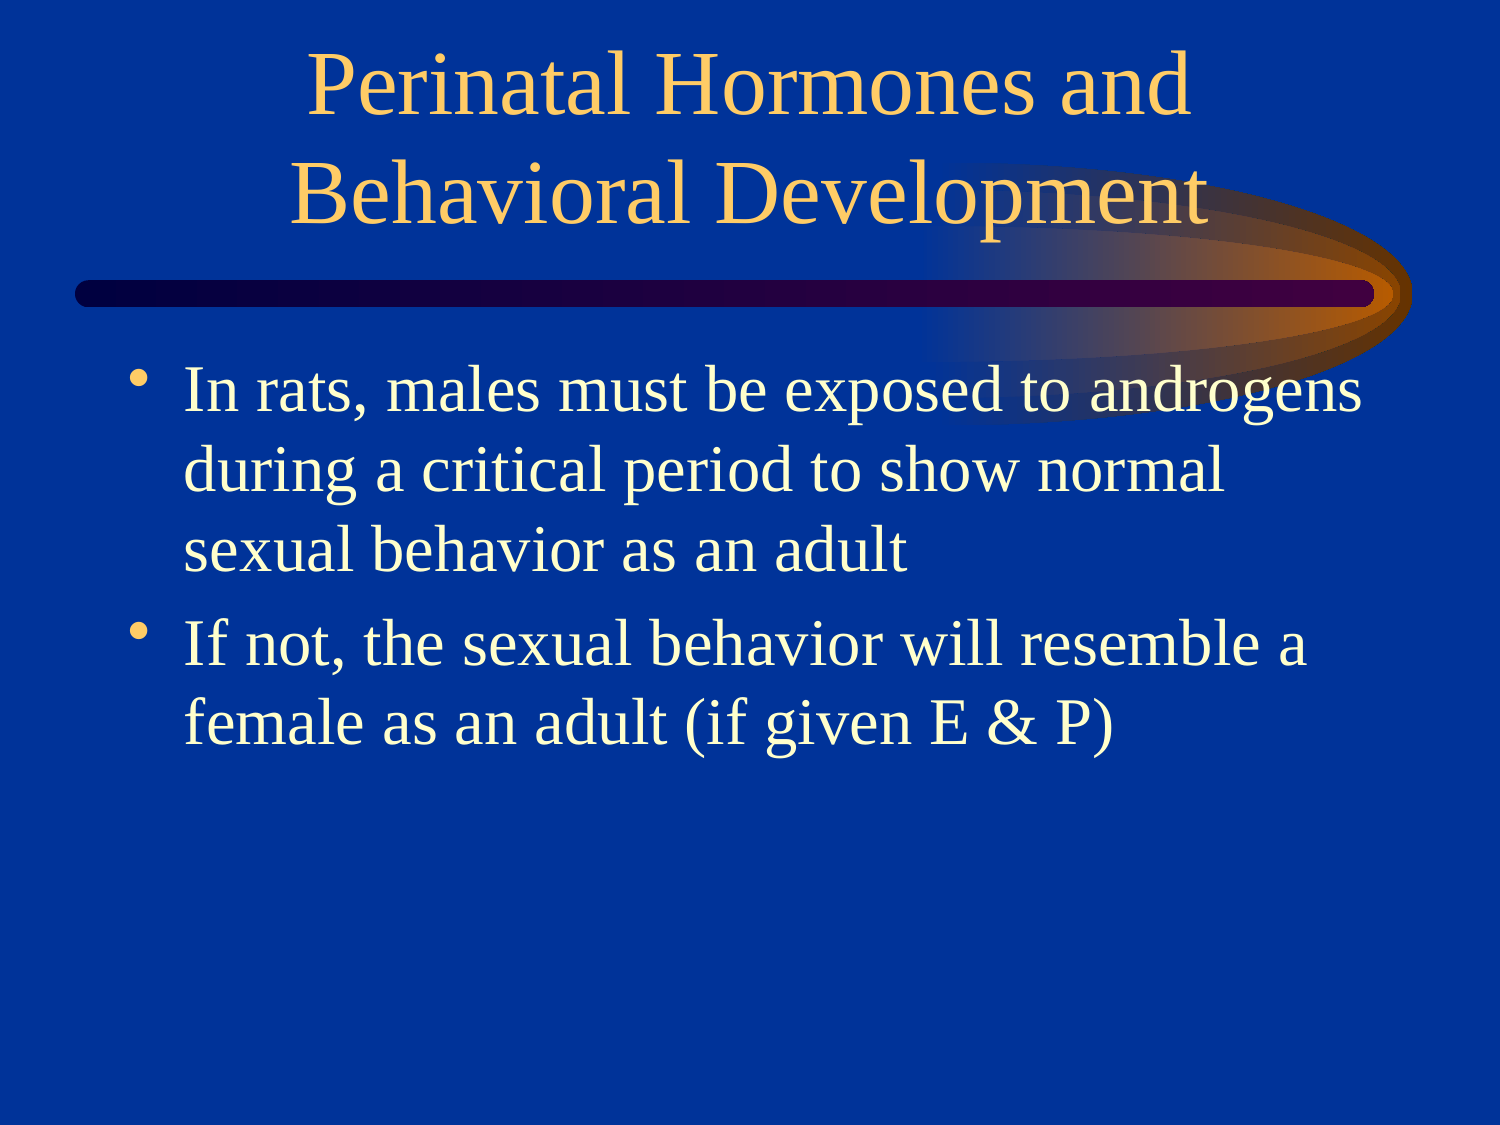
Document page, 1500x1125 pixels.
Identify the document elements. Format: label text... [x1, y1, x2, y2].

title Perinatal Hormones and Behavioral Development [112, 62, 1388, 251]
list In rats, males must be exposed to androgens during a critical period to show normal sexual behavior as an adult If not, the sexual behavior will resemble a female as an adult (if given E & P) [112, 337, 1388, 1013]
